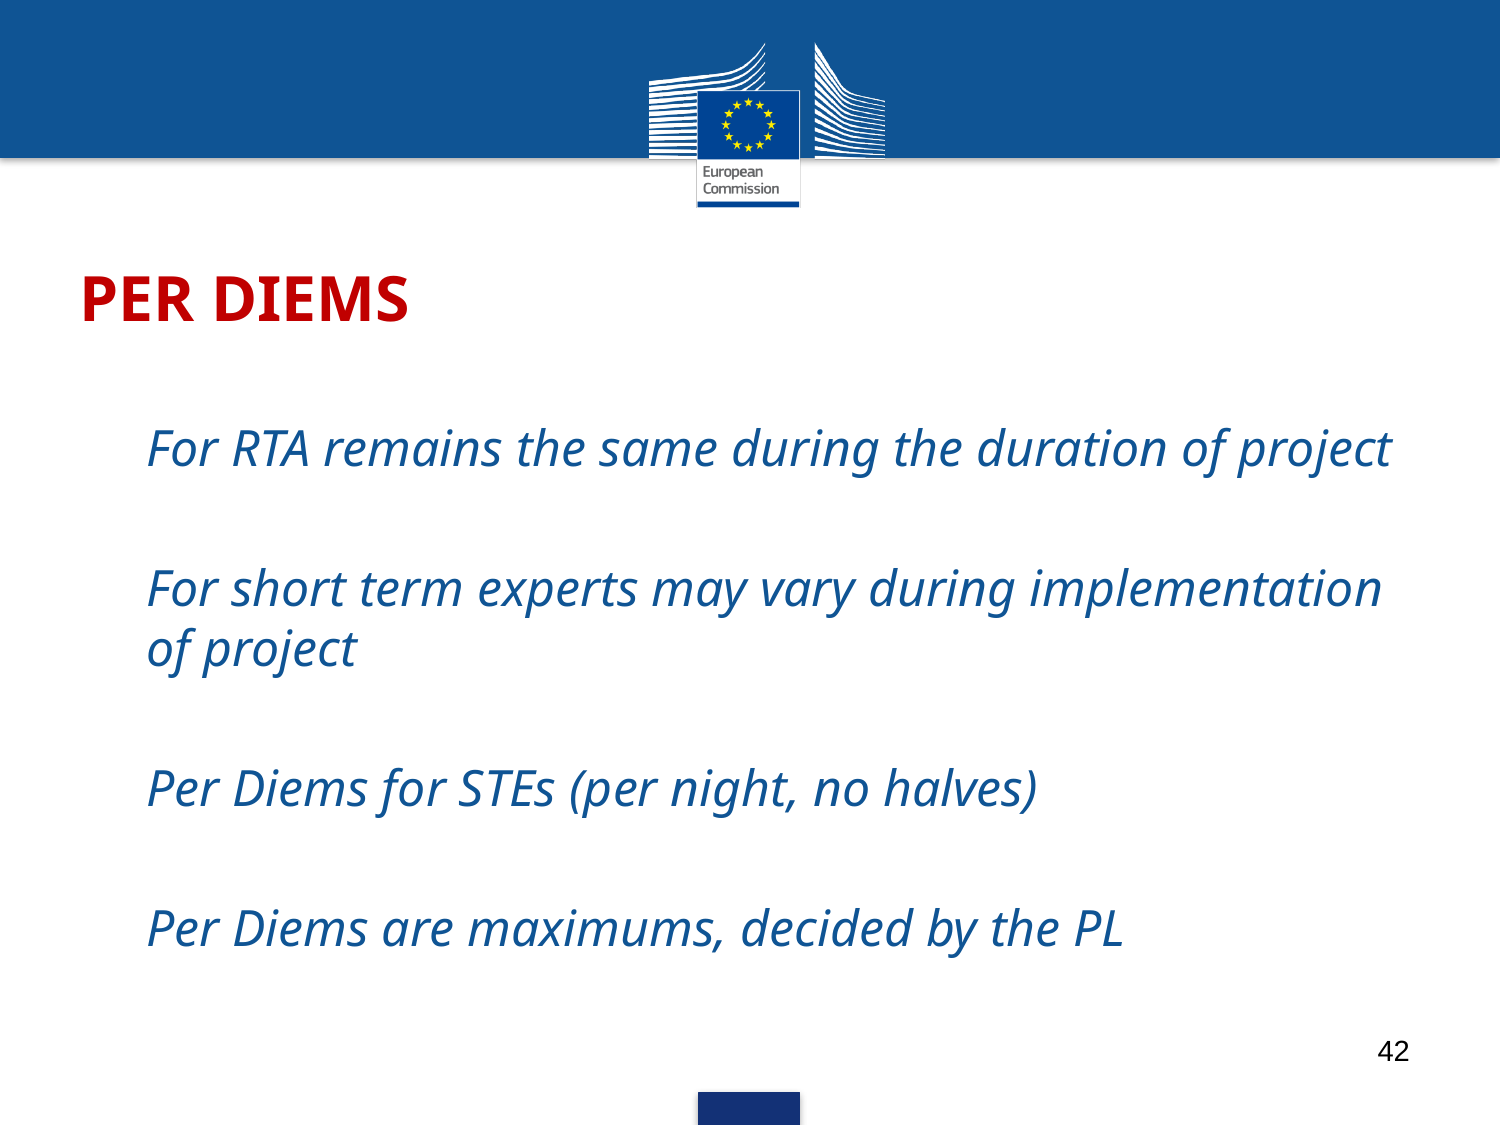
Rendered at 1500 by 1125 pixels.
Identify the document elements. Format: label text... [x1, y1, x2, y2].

title PER DIEMS [64, 219, 1415, 374]
slide_number 42 [1074, 1024, 1425, 1103]
picture [649, 42, 885, 208]
list For RTA remains the same during the duration of project For short term experts may vary during implementation of project Per Diems for STEs (per night, no halves) Per Diems are maximums, decided by the PL [75, 408, 1425, 1063]
